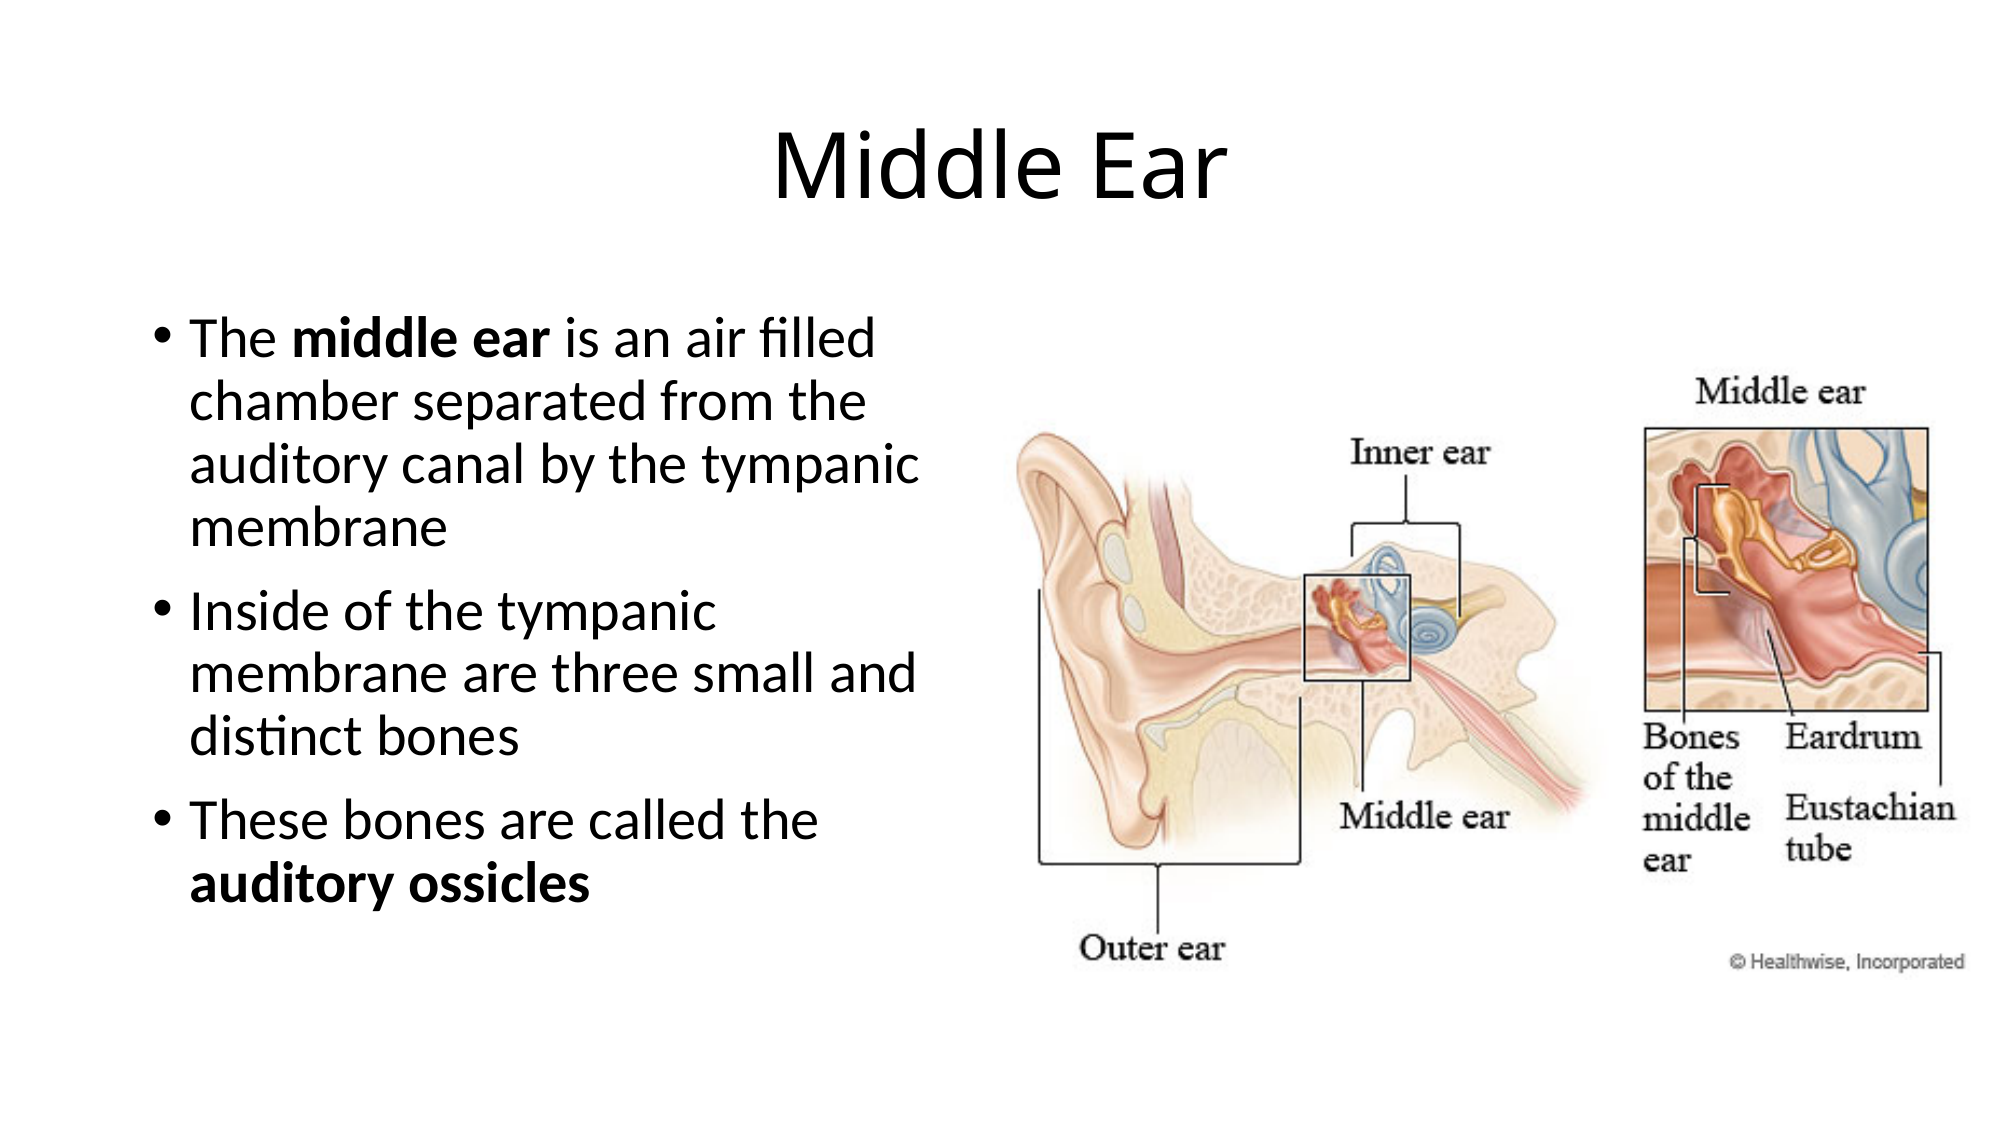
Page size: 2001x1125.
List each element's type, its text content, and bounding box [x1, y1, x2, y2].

picture [987, 333, 1979, 982]
title Middle Ear [137, 59, 1863, 278]
list The middle ear is an air filled chamber separated from the auditory canal by the tympanic membrane Inside of the tympanic membrane are three small and distinct bones These bones are called the auditory ossicles [137, 299, 988, 1014]
